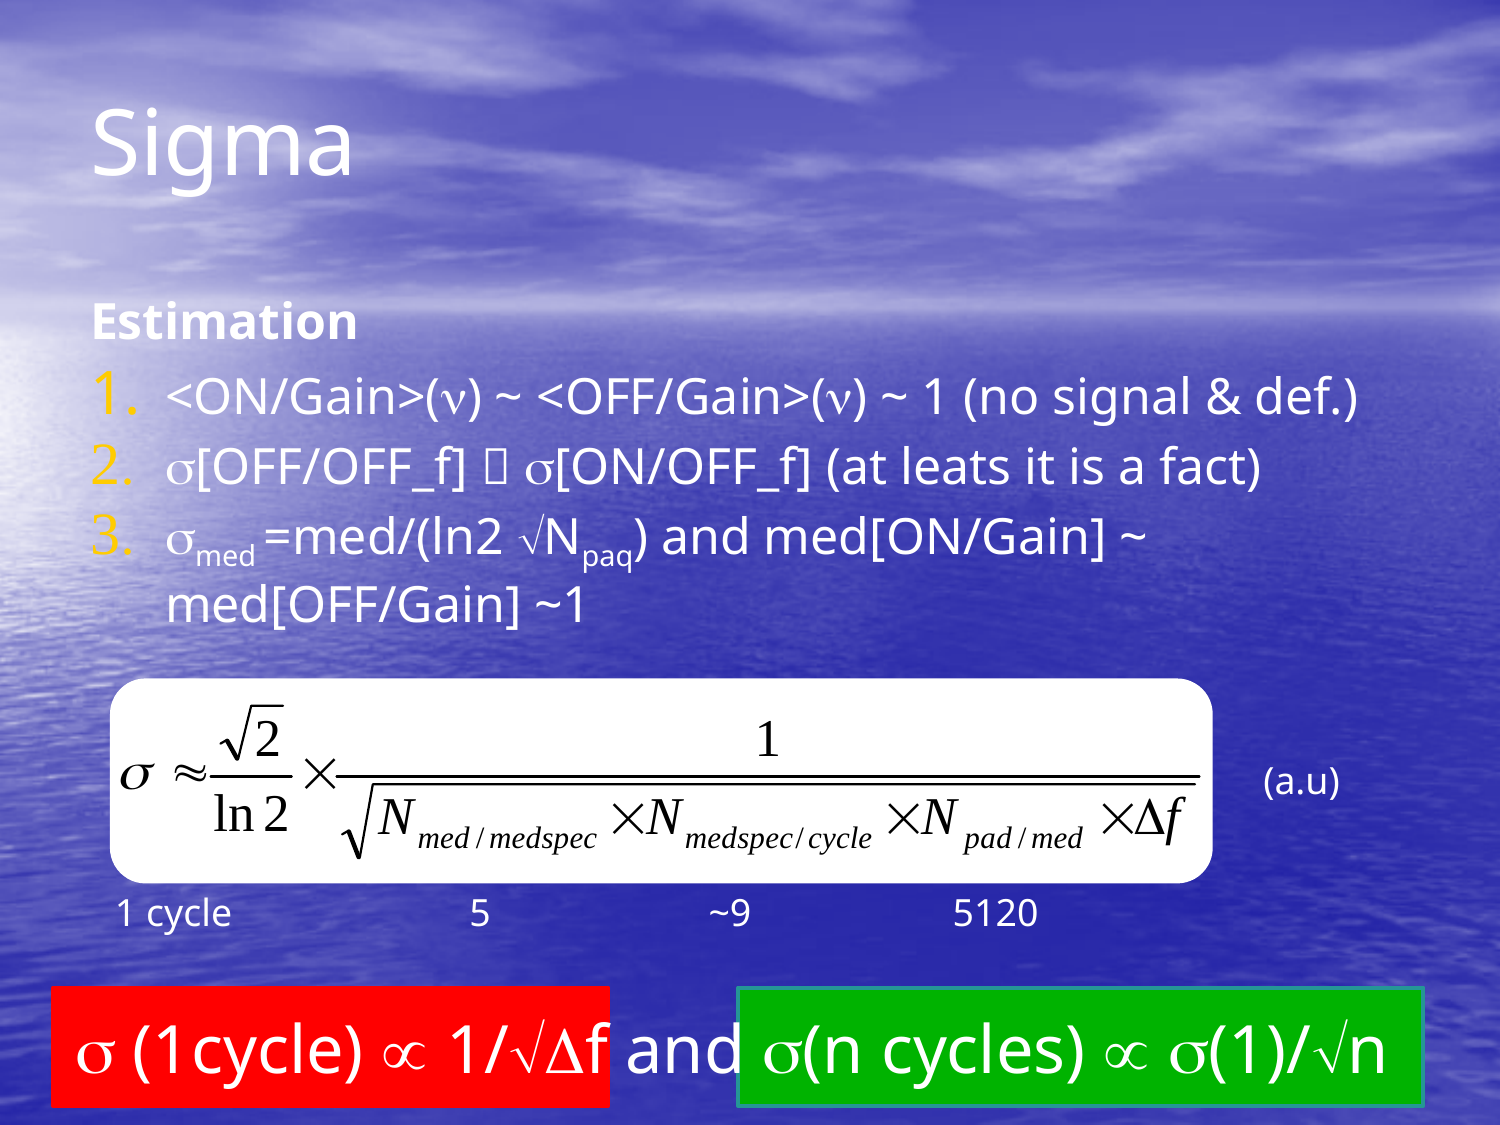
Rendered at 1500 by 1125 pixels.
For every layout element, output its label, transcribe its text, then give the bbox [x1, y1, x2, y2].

text_box ~9 [693, 881, 767, 942]
list Estimation [74, 251, 738, 356]
text_box [51, 986, 610, 1108]
text_box 1 cycle [100, 881, 278, 942]
title Sigma [74, 44, 1426, 233]
text_box [736, 1006, 1425, 1108]
text_box 5120 [937, 881, 1054, 942]
list <ON/Gain>() ~ <OFF/Gain>() ~ 1 (no signal & def.) [OFF/OFF_f]  [ON/OFF_f] (at leats it is a fact) med =med/(ln2 Npaq) and med[ON/Gain] ~ med[OFF/Gain] ~1 [74, 356, 1448, 1006]
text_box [111, 692, 1211, 870]
text_box (a.u) [1248, 749, 1356, 810]
text_box 5 [454, 881, 506, 942]
text_box  (1cycle)  1/f and (n cycles)  (1)/n [60, 999, 1421, 1095]
